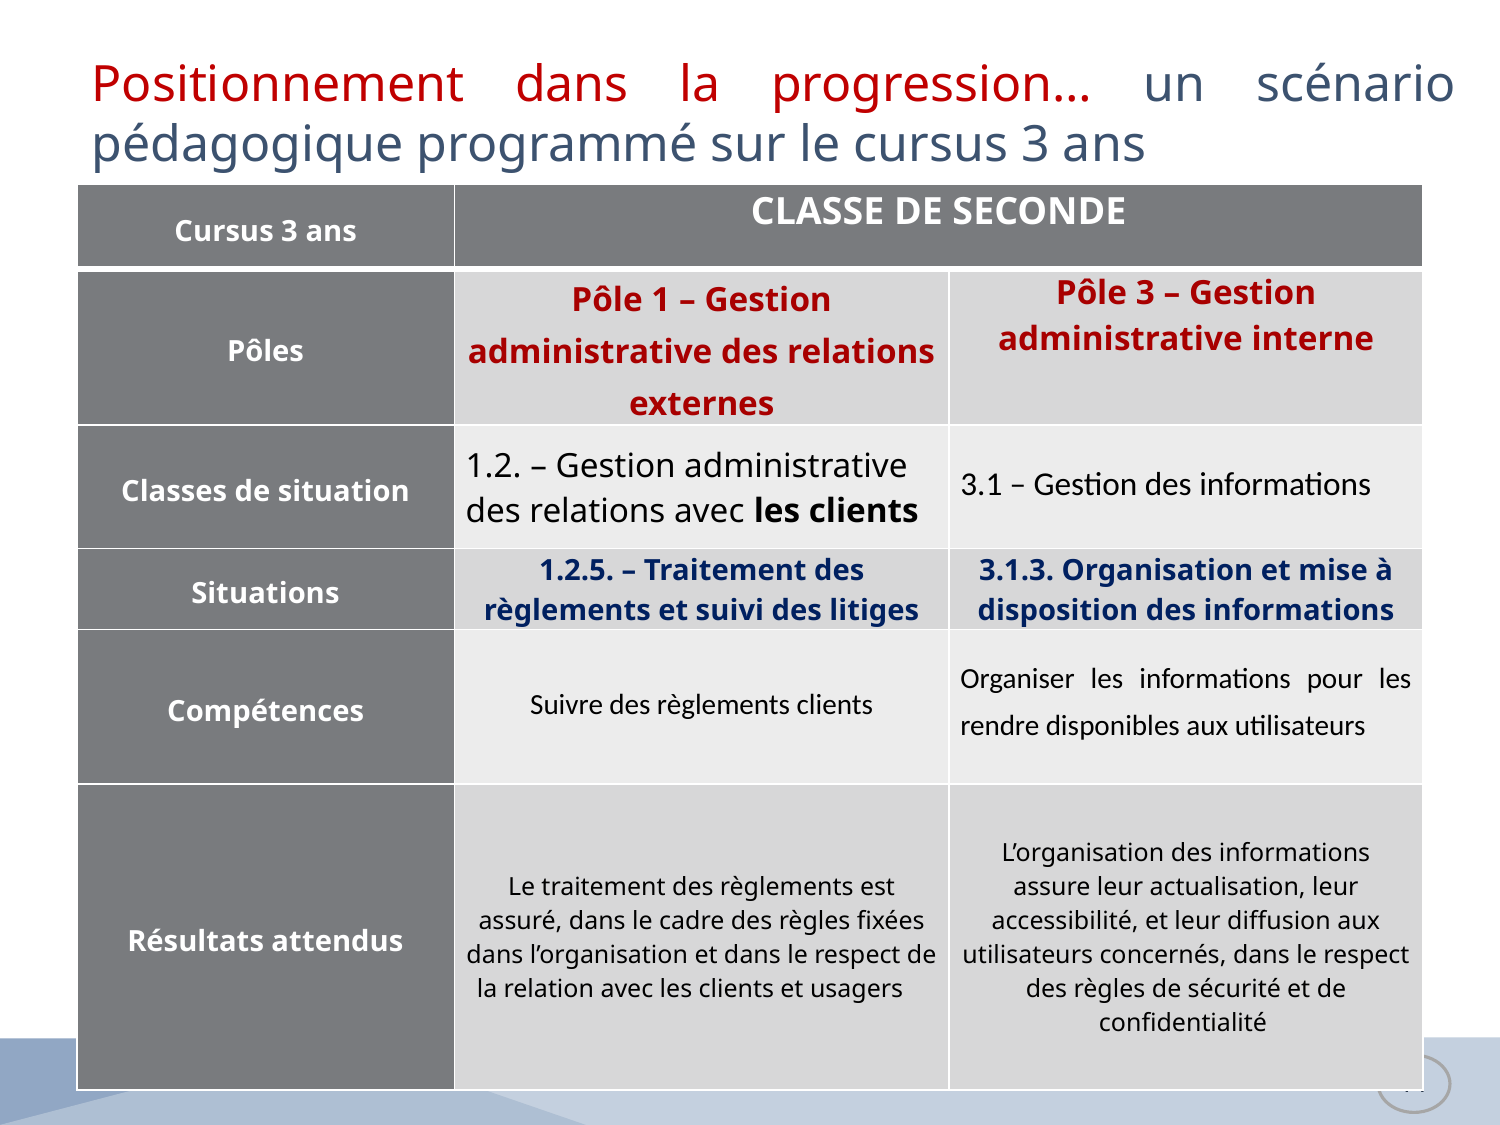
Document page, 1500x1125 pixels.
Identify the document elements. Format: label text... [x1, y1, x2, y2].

table_cell L’organisation des informations assure leur actualisation, leur accessibilité, et leur diffusion aux utilisateurs concernés, dans le respect des règles de sécurité et de confidentialité [950, 785, 1422, 1089]
table_header CLASSE DE SECONDE [455, 185, 1422, 266]
table_cell Résultats attendus [78, 785, 454, 1089]
table_cell Le traitement des règlements est assuré, dans le cadre des règles fixées dans l’organisation et dans le respect de la relation avec les clients et usagers [455, 785, 948, 1089]
table_cell Pôle 1 – Gestion administrative des relations externes [455, 272, 948, 424]
title Positionnement dans la progression… un scénario pédagogique programmé sur le cursus 3 ans [76, 66, 1471, 157]
table_cell 1.2. – Gestion administrative des relations avec les clients [455, 426, 948, 548]
table_cell Pôles [78, 272, 454, 424]
table_cell 3.1 – Gestion des informations [950, 426, 1422, 548]
table_cell Suivre des règlements clients [455, 630, 948, 783]
table_cell 1.2.5. – Traitement des règlements et suivi des litiges [455, 549, 948, 629]
table_cell Pôle 3 – Gestion administrative interne [950, 272, 1422, 424]
table_cell Classes de situation [78, 426, 454, 548]
table_cell Situations [78, 549, 454, 629]
table_cell Compétences [78, 630, 454, 783]
table_cell Organiser les informations pour les rendre disponibles aux utilisateurs [950, 630, 1422, 783]
footer TOULOUSE – JANVIER 2012 [575, 1091, 1350, 1096]
table_header Cursus 3 ans [78, 185, 454, 266]
table_cell 3.1.3. Organisation et mise à disposition des informations [950, 549, 1422, 629]
slide_number 11 [1377, 1054, 1452, 1114]
